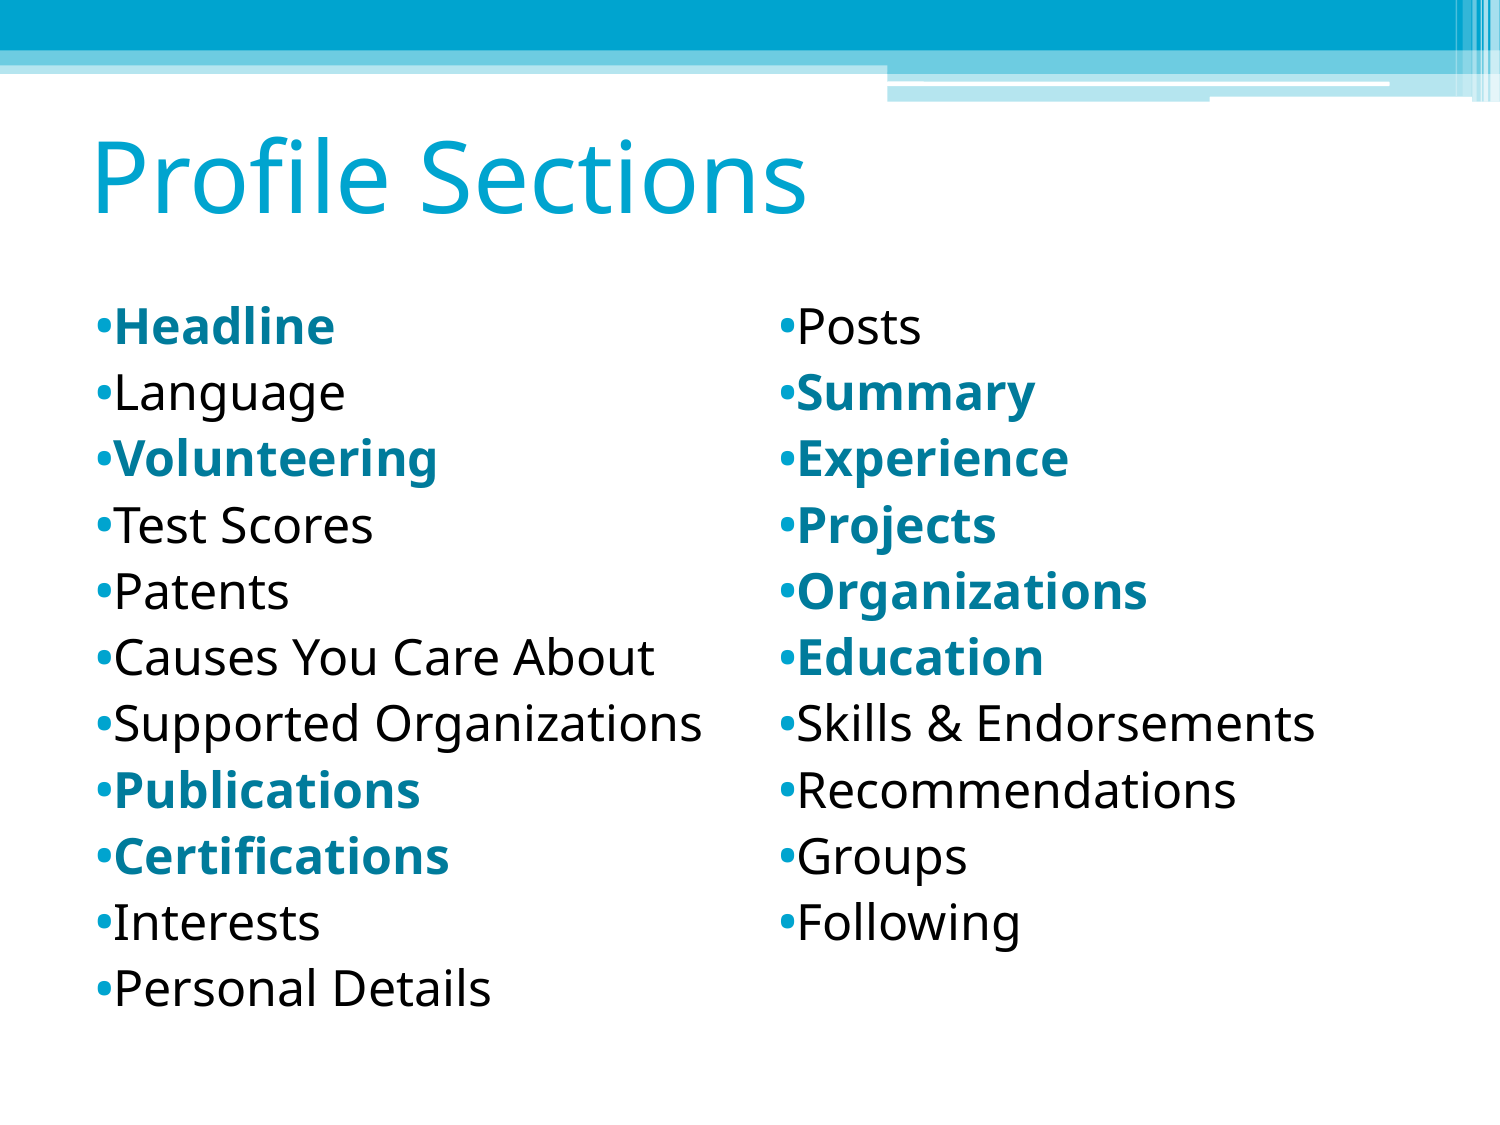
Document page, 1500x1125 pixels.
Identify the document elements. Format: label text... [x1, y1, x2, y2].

text_box Posts Summary Experience Projects Organizations Education Skills & Endorsements Recommendations Groups Following [763, 286, 1400, 1034]
list Headline Language Volunteering Test Scores Patents Causes You Care About Supported Organizations Publications Certifications Interests Personal Details [80, 286, 726, 1035]
title Profile Sections [75, 85, 1425, 261]
